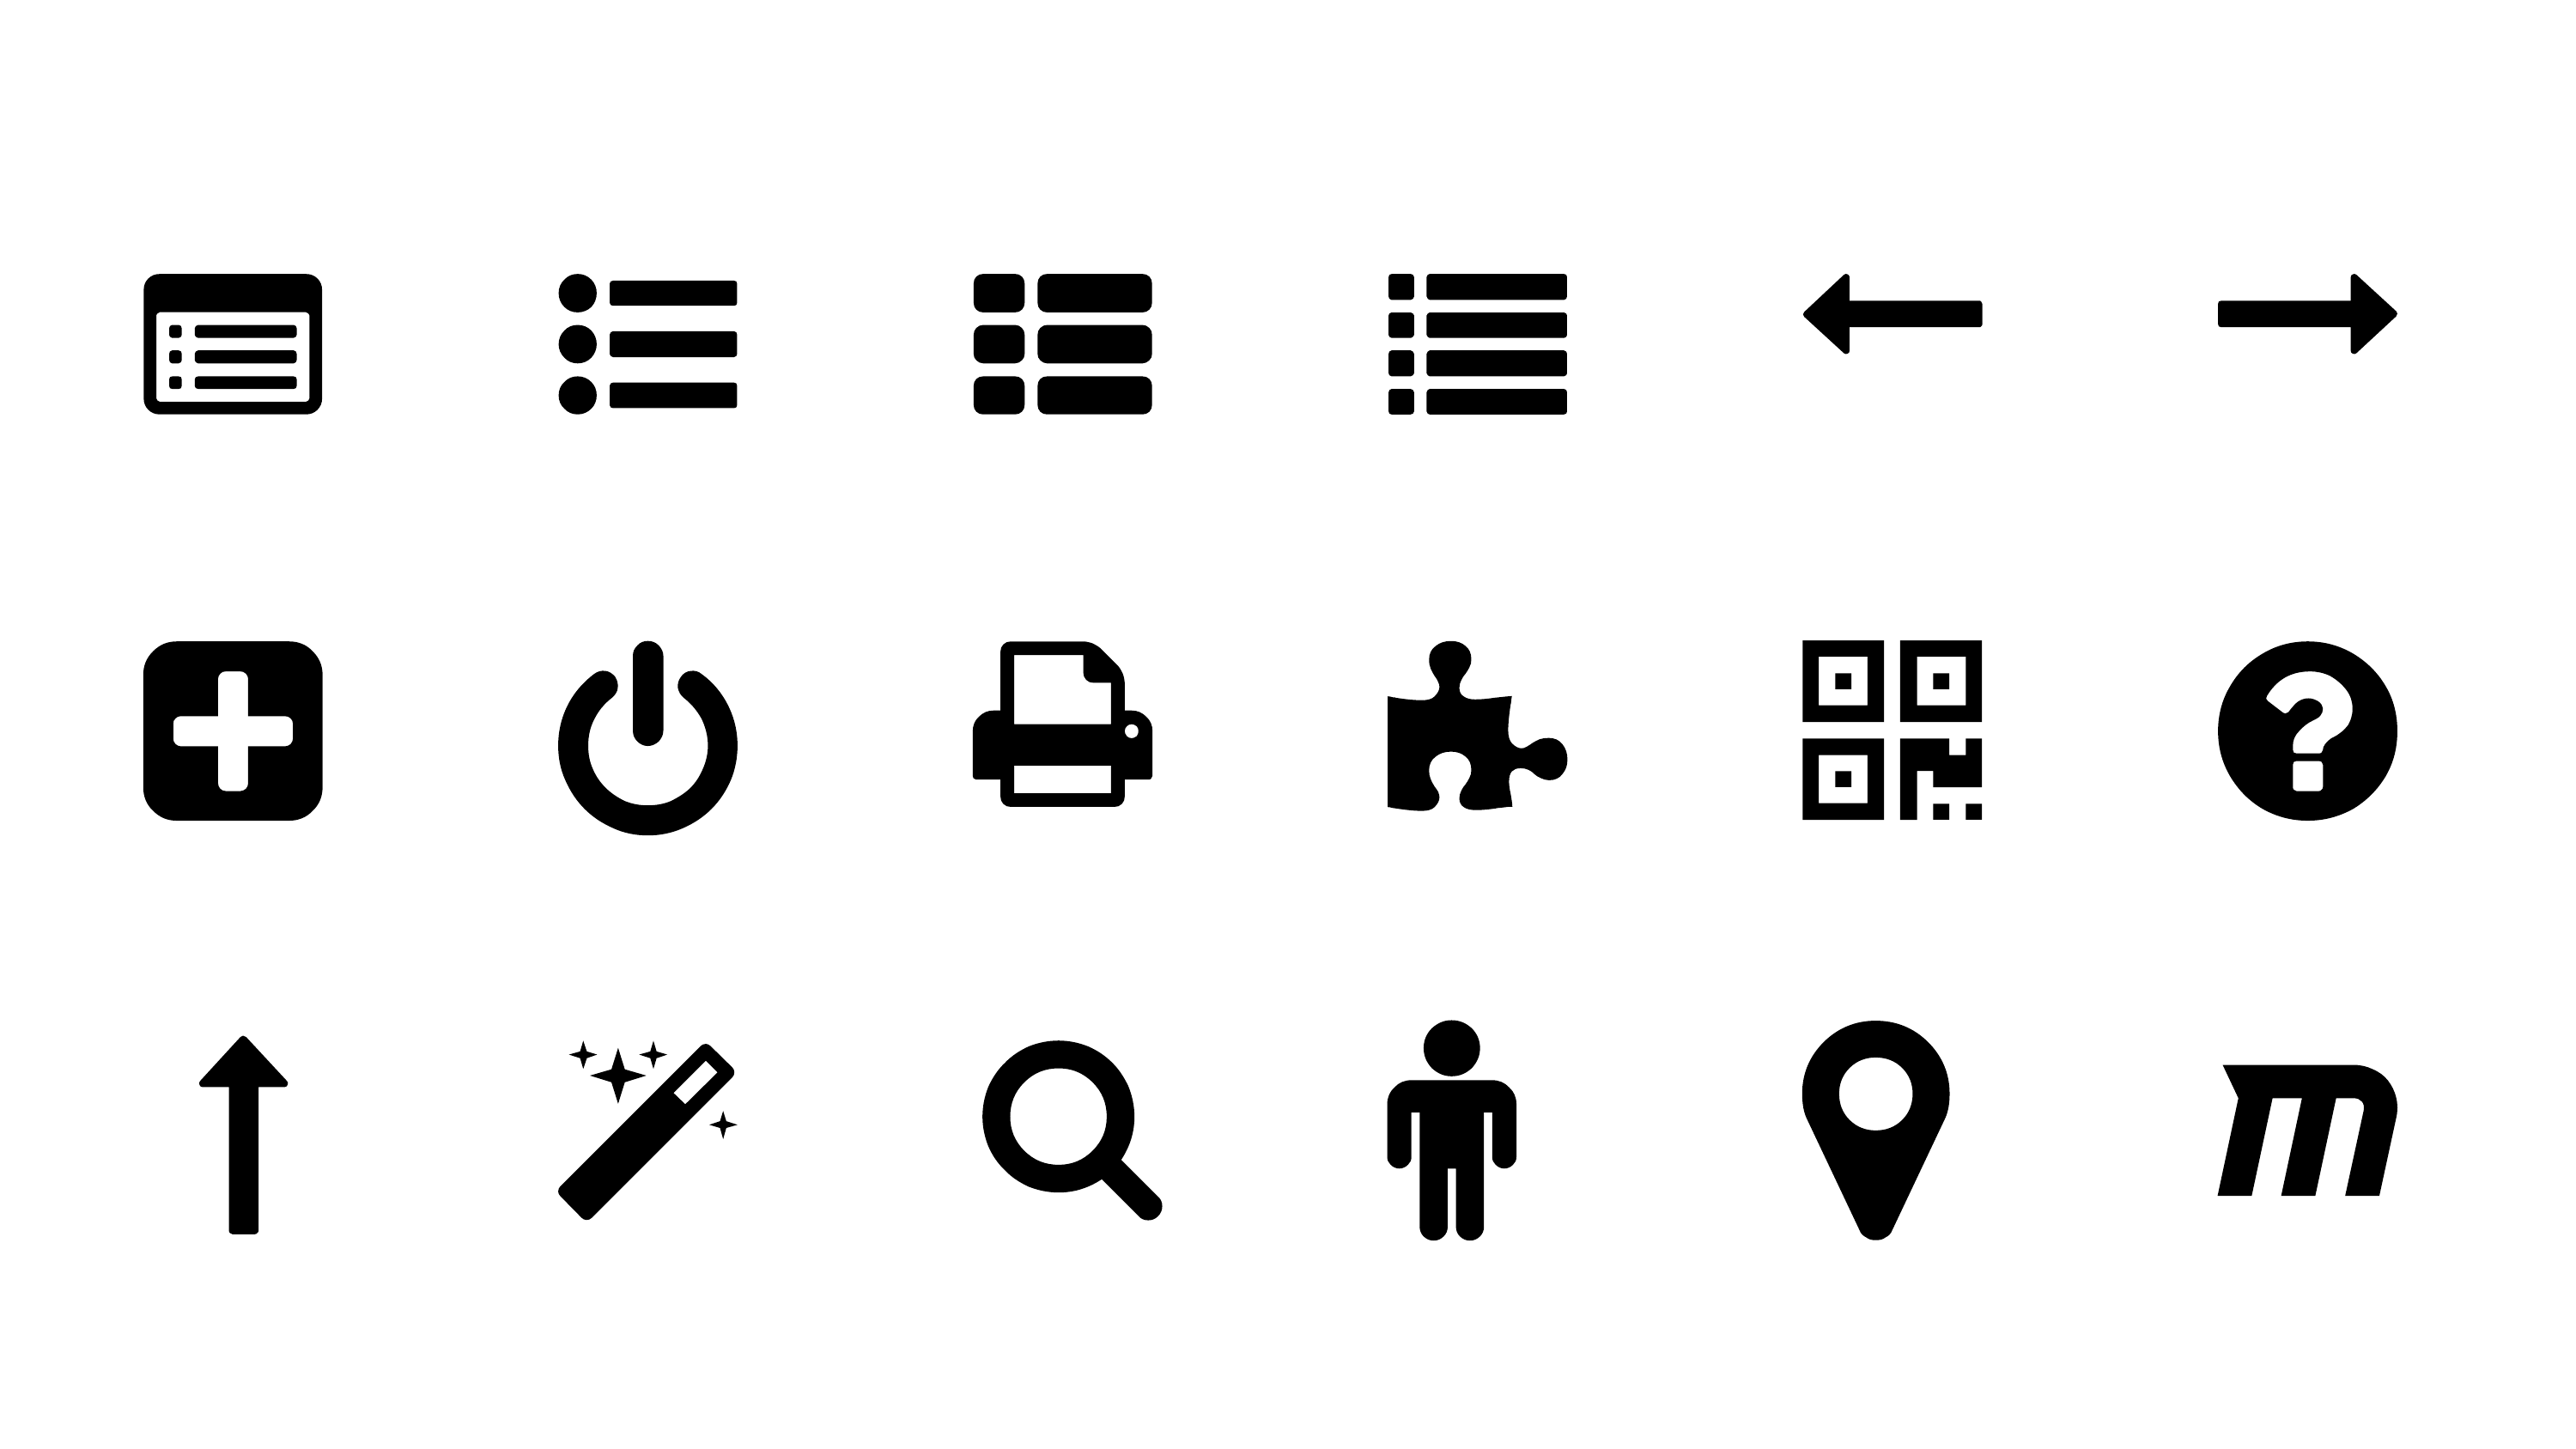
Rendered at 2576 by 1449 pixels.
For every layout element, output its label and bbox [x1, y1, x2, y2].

text_box [1388, 273, 1568, 415]
text_box [1387, 1020, 1517, 1241]
text_box [2217, 1064, 2398, 1197]
text_box [982, 1040, 1163, 1221]
text_box [1801, 1021, 1950, 1240]
text_box [973, 273, 1152, 415]
text_box [557, 1040, 738, 1221]
text_box [557, 640, 738, 836]
text_box [2218, 641, 2397, 822]
text_box [1388, 640, 1568, 811]
text_box [198, 1035, 289, 1234]
text_box [143, 273, 323, 415]
text_box [972, 641, 1153, 807]
text_box [143, 641, 323, 822]
text_box [1802, 640, 1983, 821]
text_box [558, 273, 738, 415]
text_box [1802, 274, 1983, 355]
text_box [2218, 274, 2397, 355]
